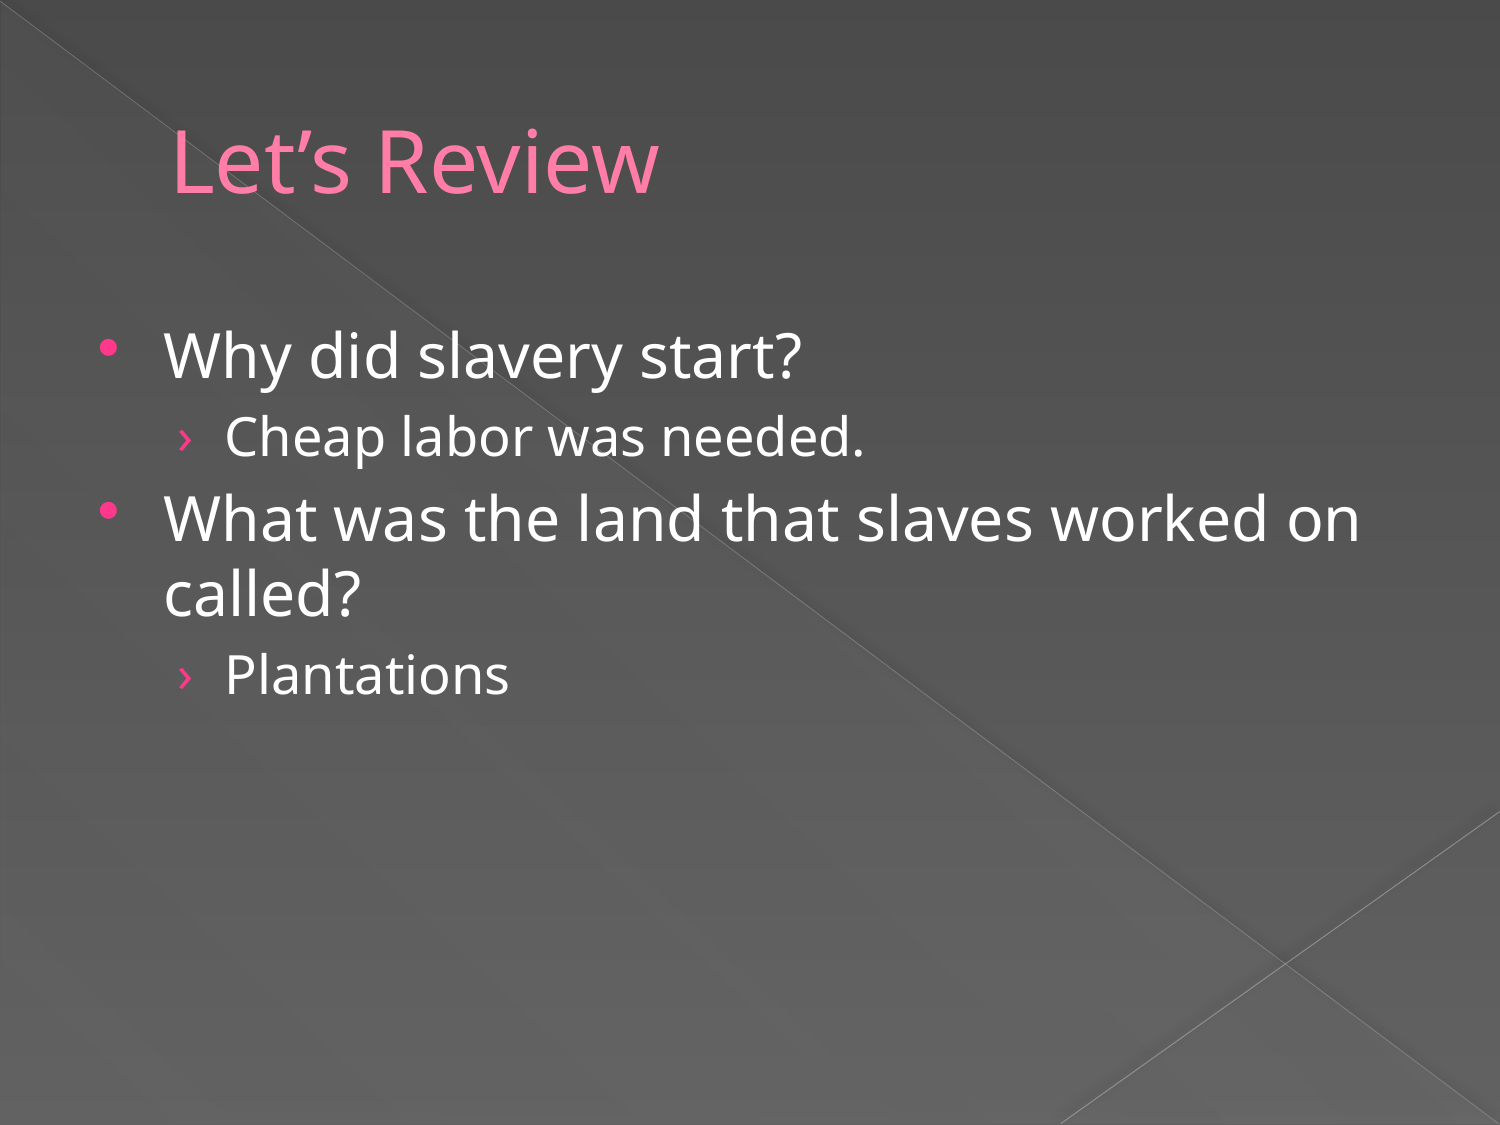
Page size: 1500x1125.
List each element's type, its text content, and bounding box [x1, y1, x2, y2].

title Let’s Review [75, 43, 1425, 274]
list Why did slavery start? Cheap labor was needed. What was the land that slaves worked on called? Plantations [75, 308, 1425, 1059]
